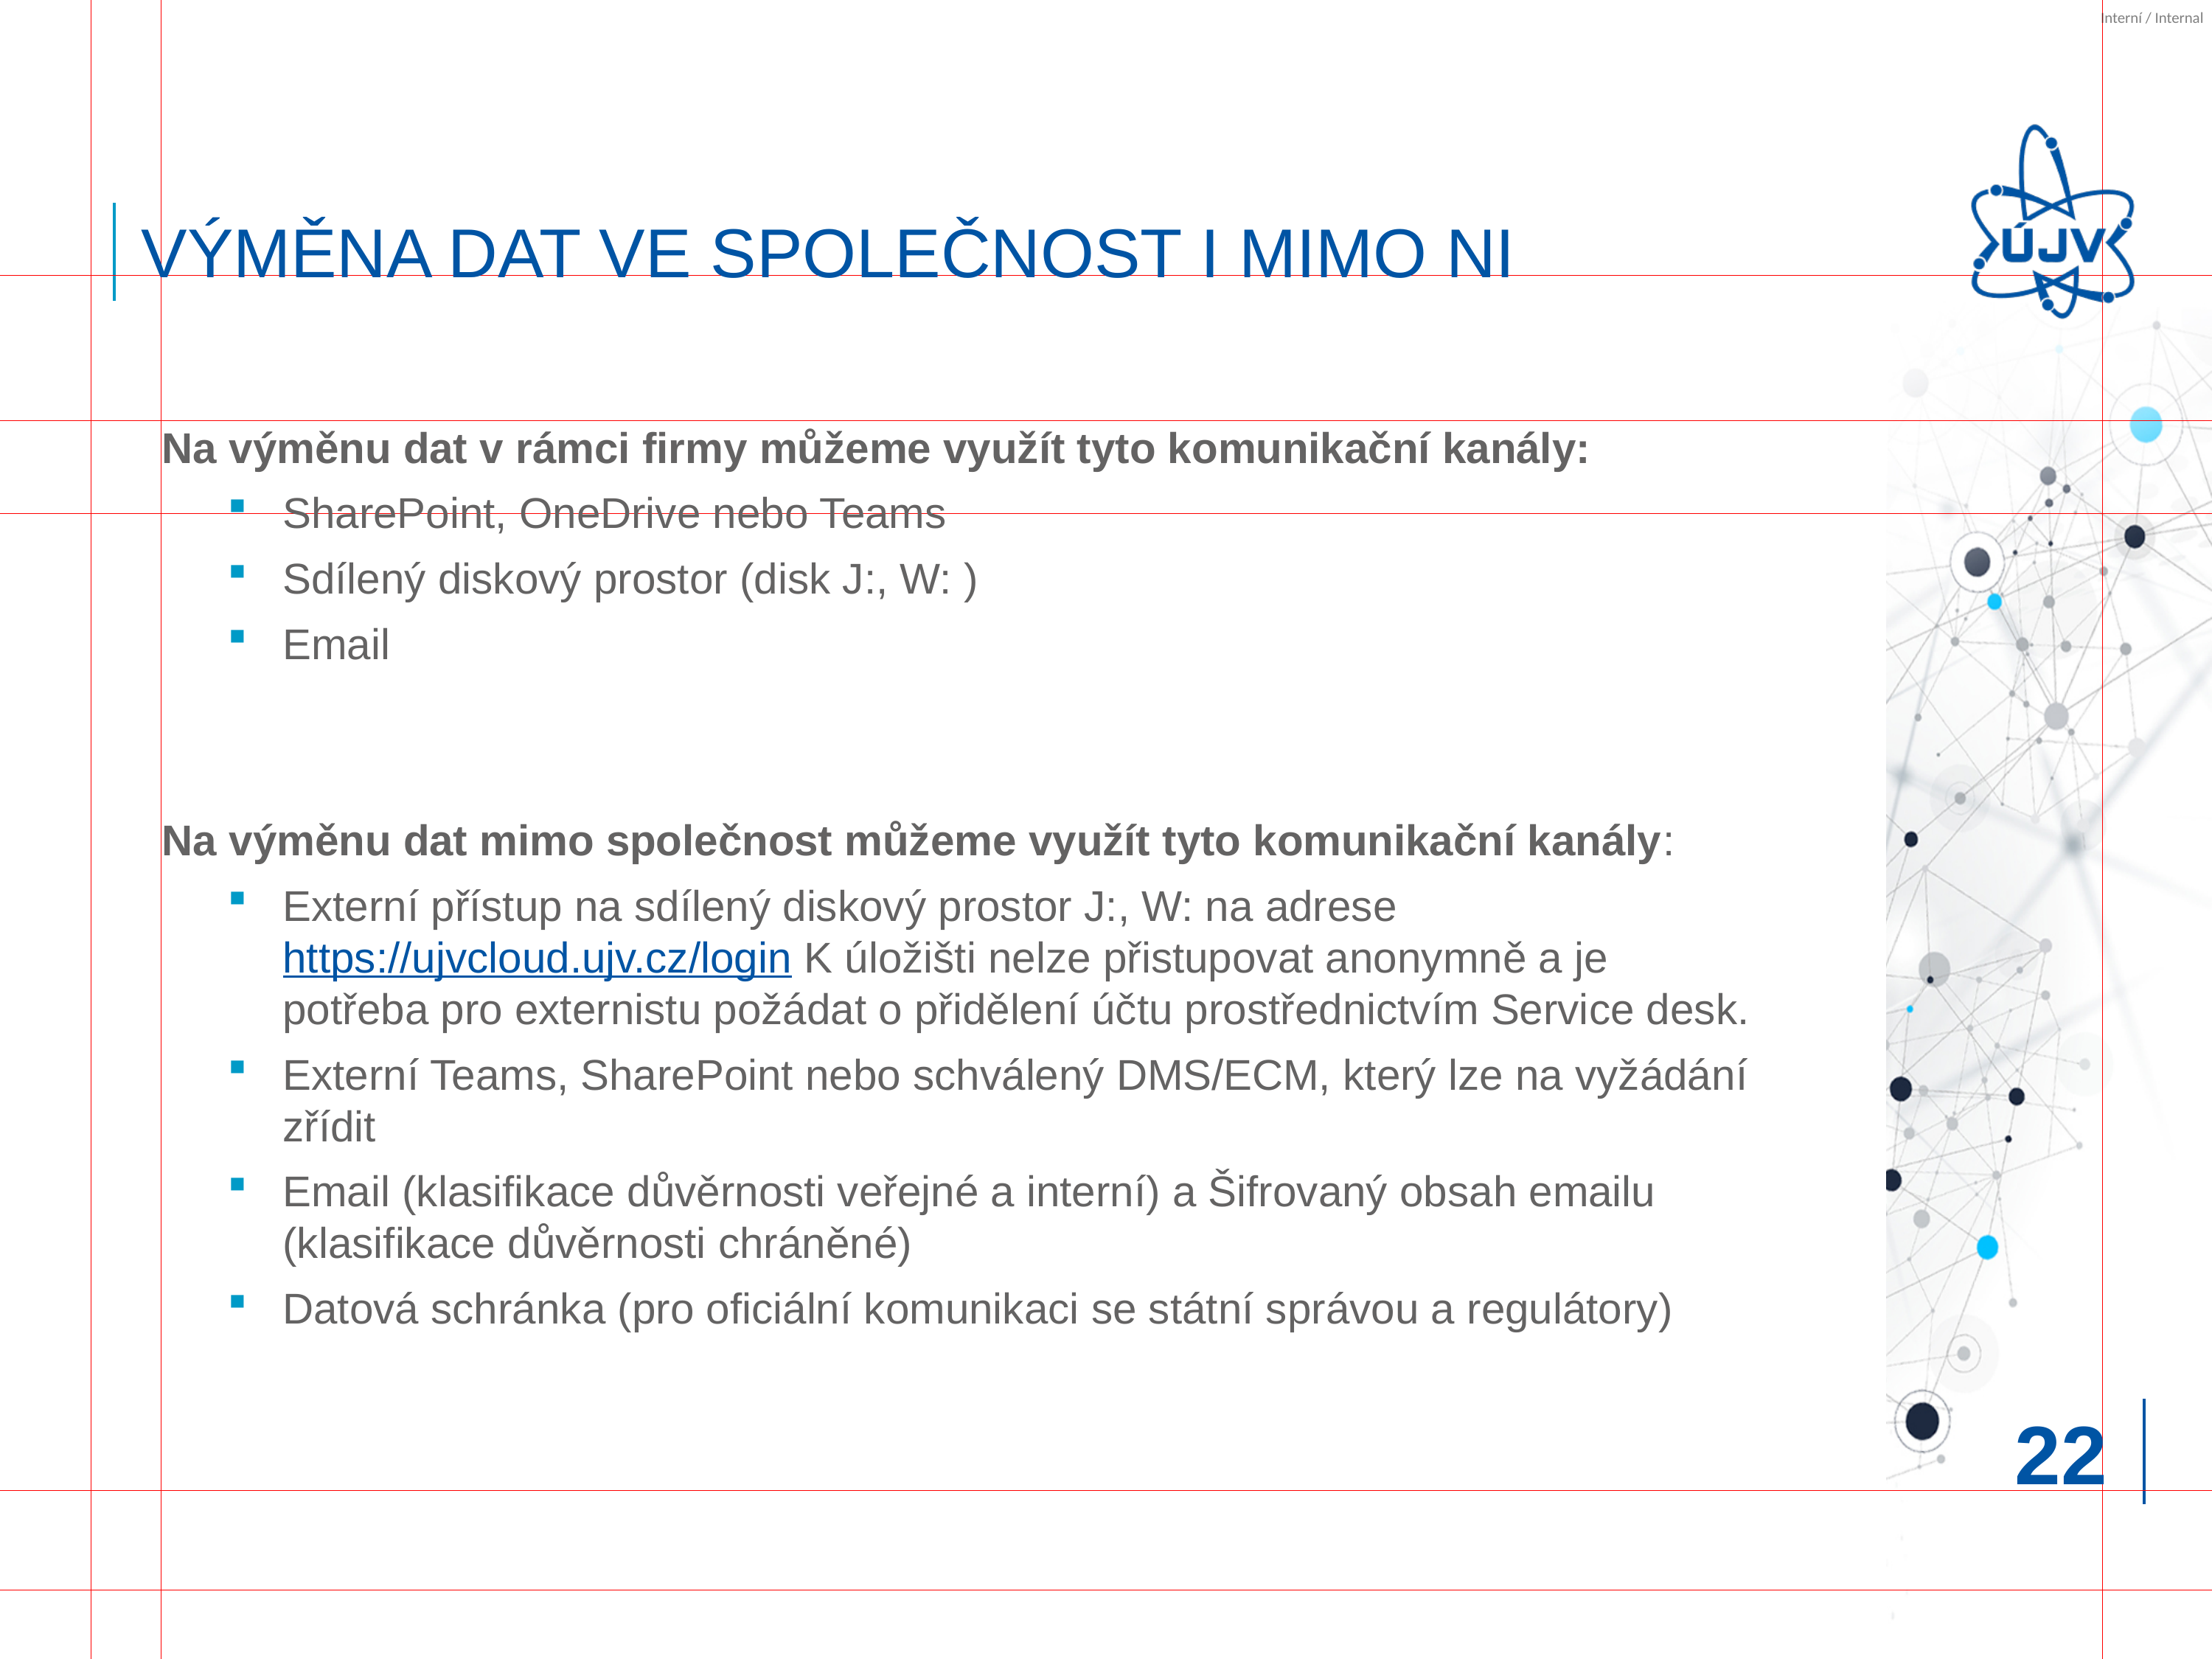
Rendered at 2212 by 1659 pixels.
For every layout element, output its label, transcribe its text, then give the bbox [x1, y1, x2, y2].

title výměna dat ve společnost i mimo ni [141, 105, 1805, 311]
picture [1886, 421, 2102, 513]
picture [1886, 1491, 2102, 1590]
picture [2103, 1590, 2212, 1659]
picture [1886, 514, 2102, 1490]
list Na výměnu dat v rámci firmy můžeme využít tyto komunikační kanály: SharePoint, OneDrive nebo Teams Sdílený diskový prostor (disk J:, W: ) Email Na výměnu dat mimo společnost můžeme využít tyto komunikační kanály: Externí přístup na sdílený diskový prostor J:, W: na adrese https://ujvcloud.ujv.cz/login K úložišti nelze přistupovat anonymně a je potřeba pro externistu požádat o přidělení účtu prostřednictvím Service desk. Externí Teams, SharePoint nebo schválený DMS/ECM, který lze na vyžádání zřídit Email (klasifikace důvěrnosti veřejné a interní) a Šifrovaný obsah emailu (klasifikace důvěrnosti chráněné) Datová schránka (pro oficiální komunikaci se státní správou a regulátory) [161, 420, 1759, 1535]
picture [2103, 1491, 2212, 1590]
picture [1886, 84, 2212, 420]
slide_number 22 [1937, 1399, 2107, 1505]
picture [1886, 1590, 2102, 1659]
picture [2103, 514, 2212, 1490]
picture [2103, 421, 2212, 513]
